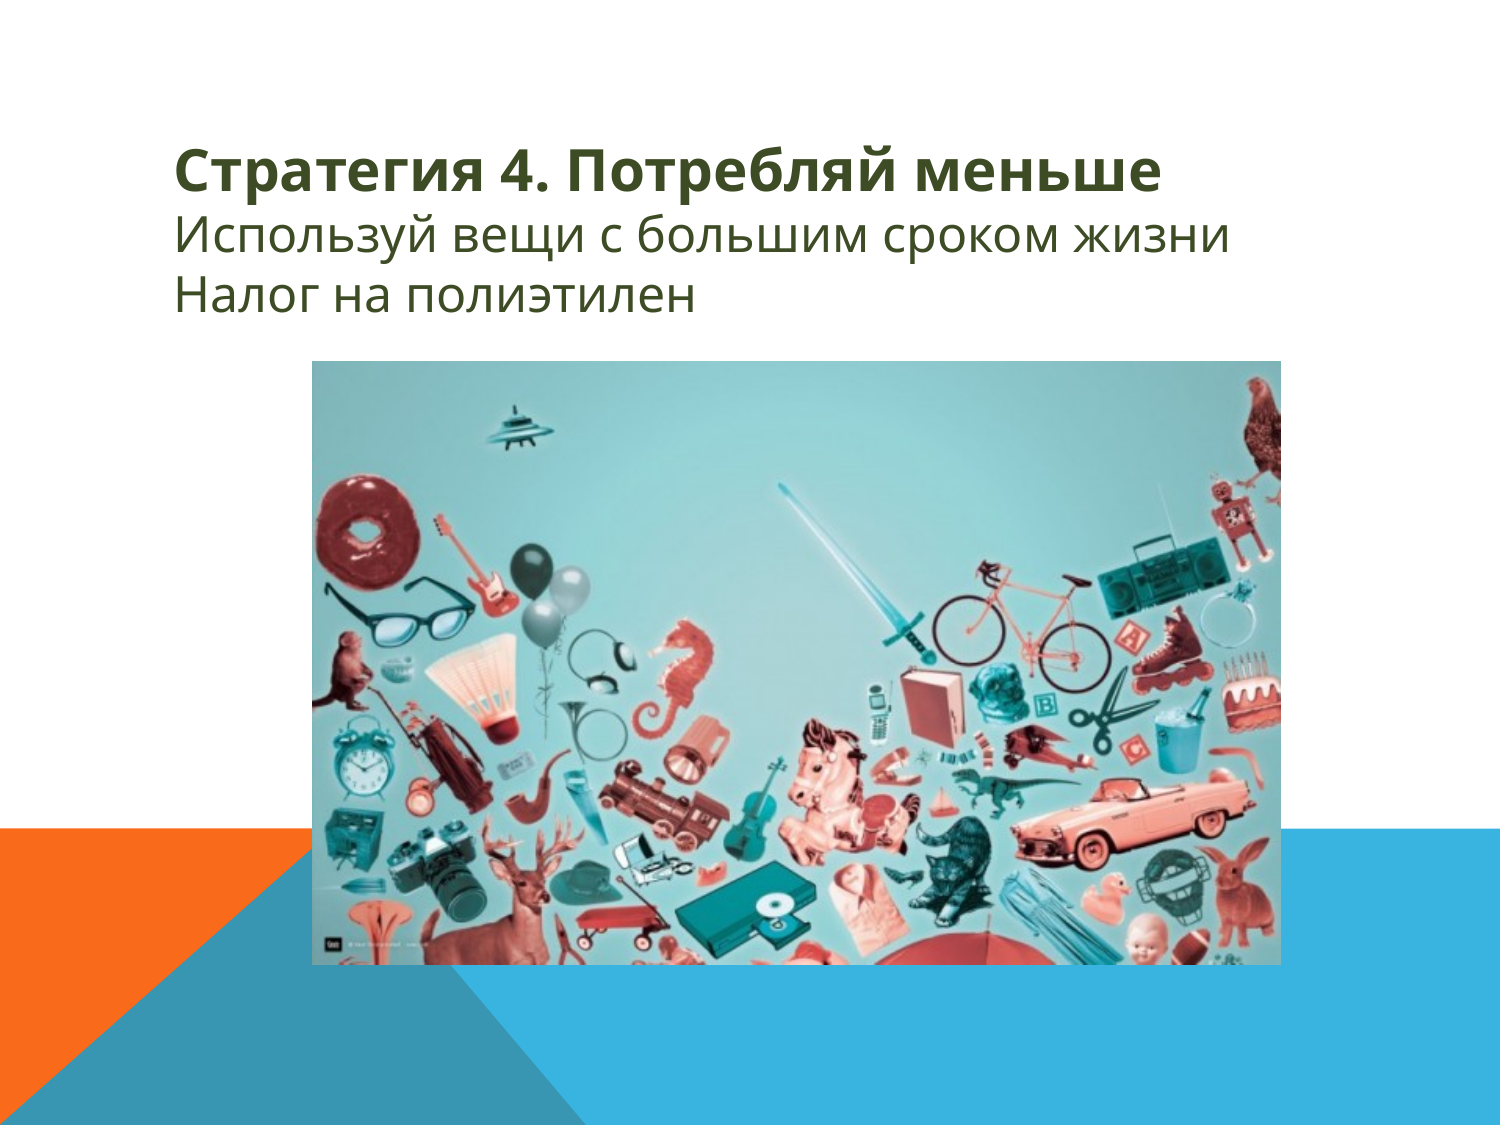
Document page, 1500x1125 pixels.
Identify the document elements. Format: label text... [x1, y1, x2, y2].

text_box Стратегия 4. Потребляй меньше Используй вещи с большим сроком жизни Налог на полиэтилен [159, 125, 1353, 331]
picture [312, 361, 1281, 966]
